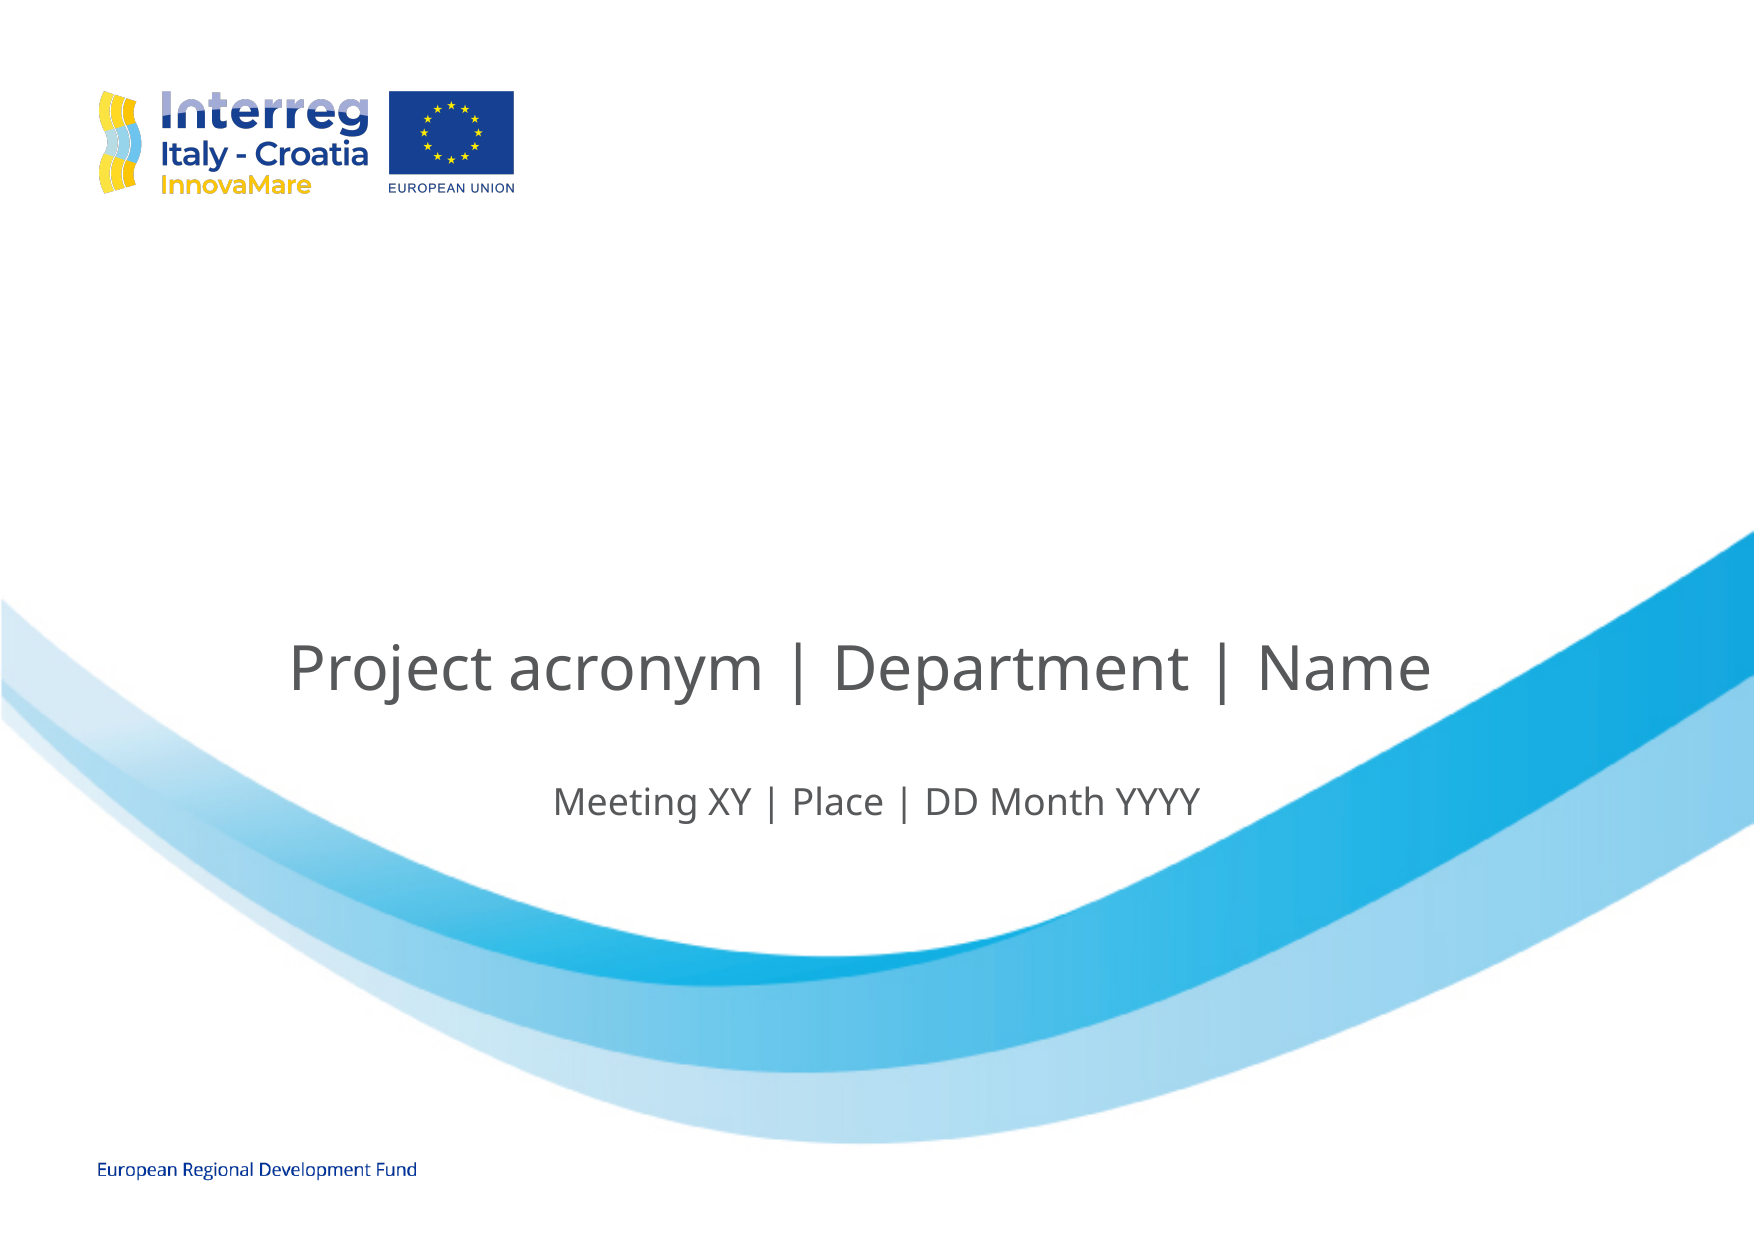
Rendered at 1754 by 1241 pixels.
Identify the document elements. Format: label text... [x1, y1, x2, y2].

picture [0, 512, 1754, 1240]
picture [82, 70, 530, 220]
text_box Meeting XY | Place | DD Month YYYY [404, 769, 1350, 832]
subtitle Project acronym | Department | Name [211, 626, 1512, 713]
